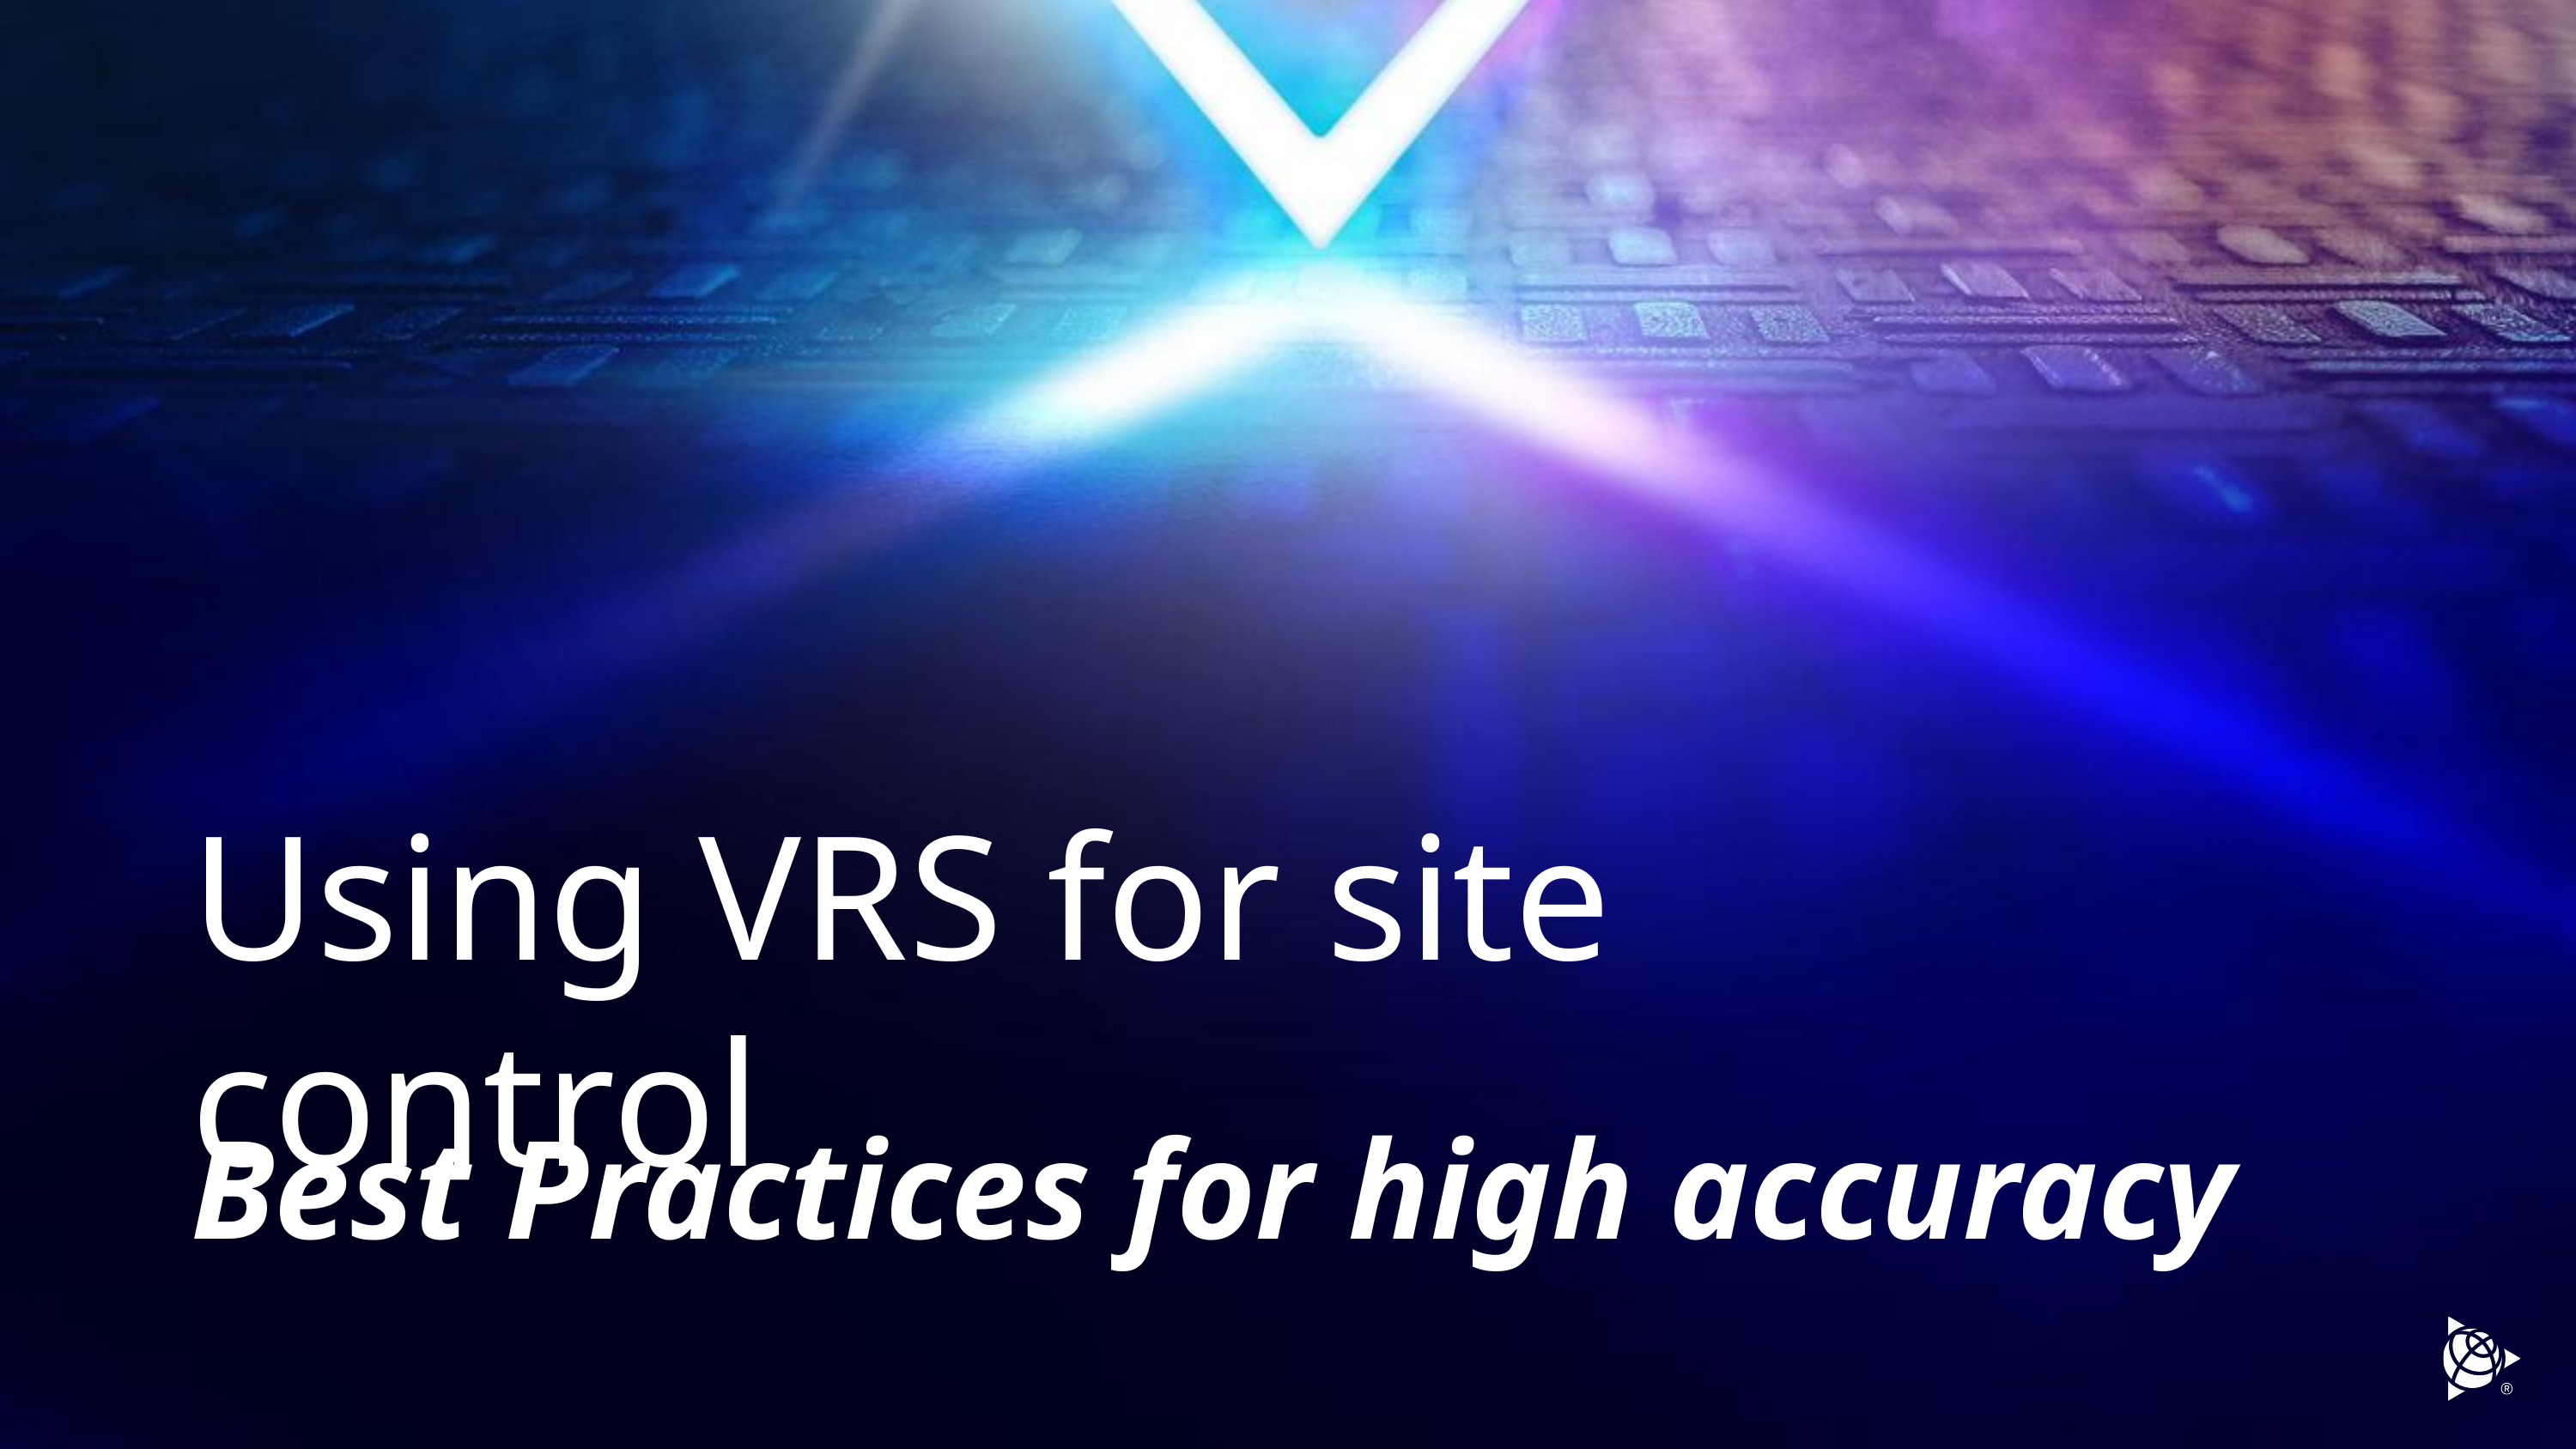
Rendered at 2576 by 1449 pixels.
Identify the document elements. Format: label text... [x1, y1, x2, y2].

title Using VRS for site control [190, 904, 2226, 1084]
picture [0, 0, 2576, 1449]
title Best Practices for high accuracy [190, 1084, 2386, 1266]
